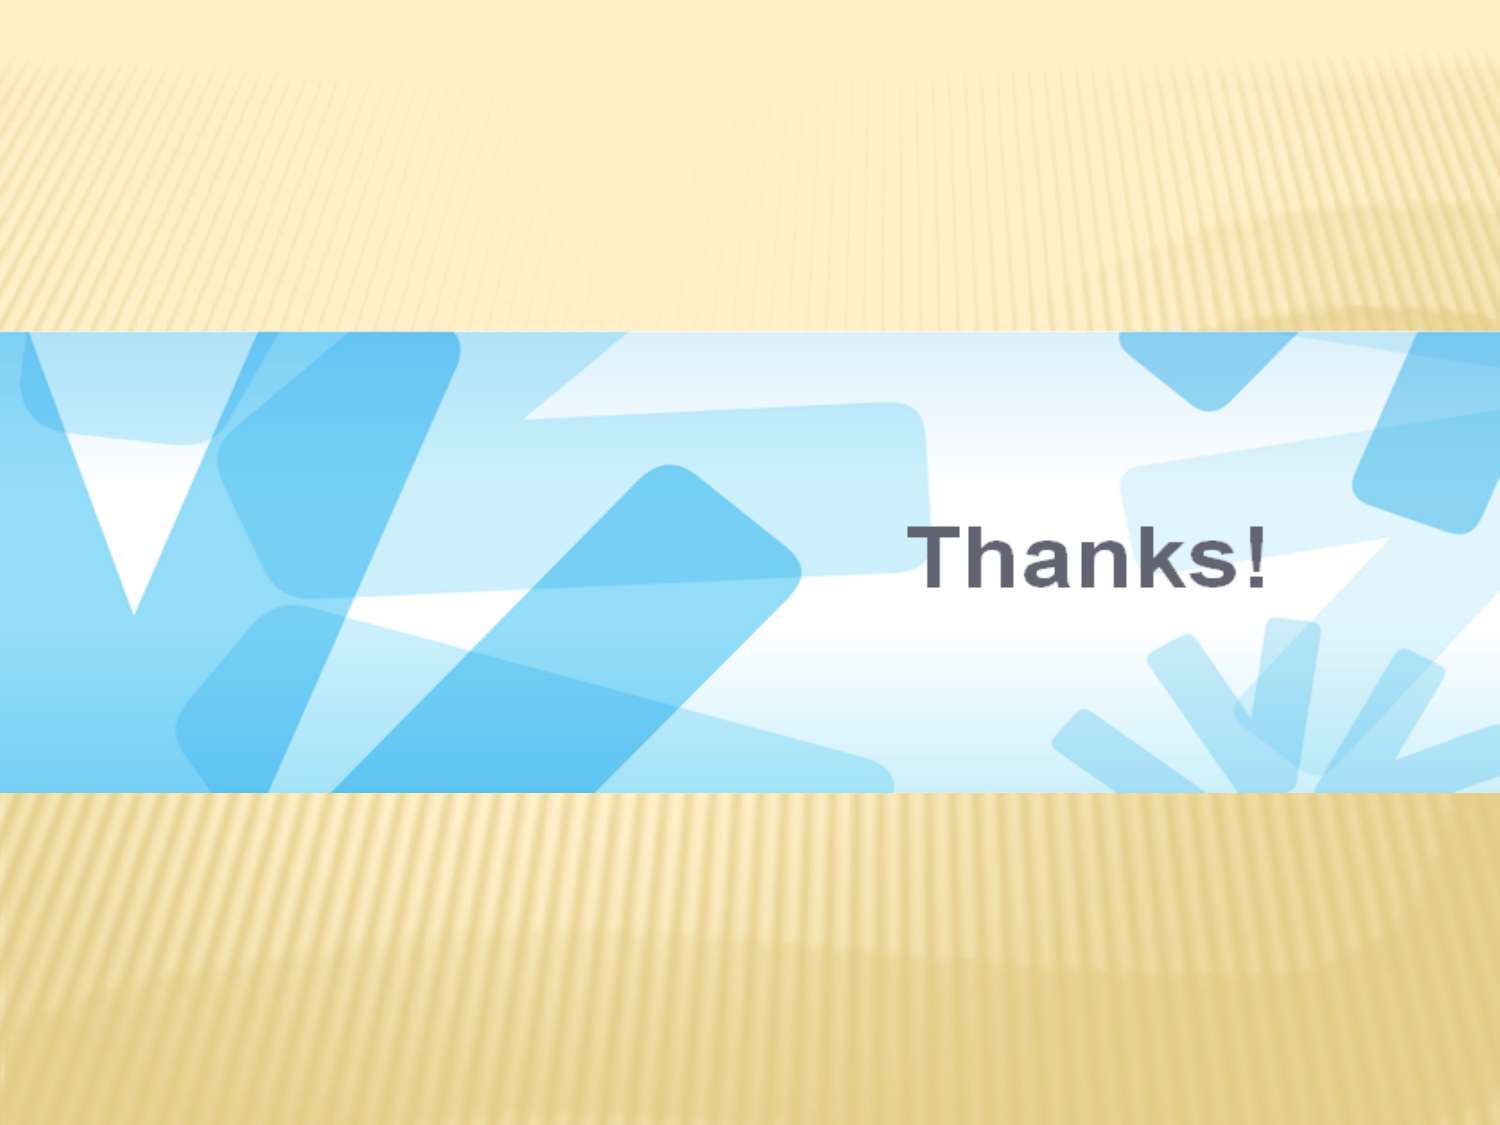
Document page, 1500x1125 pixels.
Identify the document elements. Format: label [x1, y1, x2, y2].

picture [0, 331, 1500, 794]
